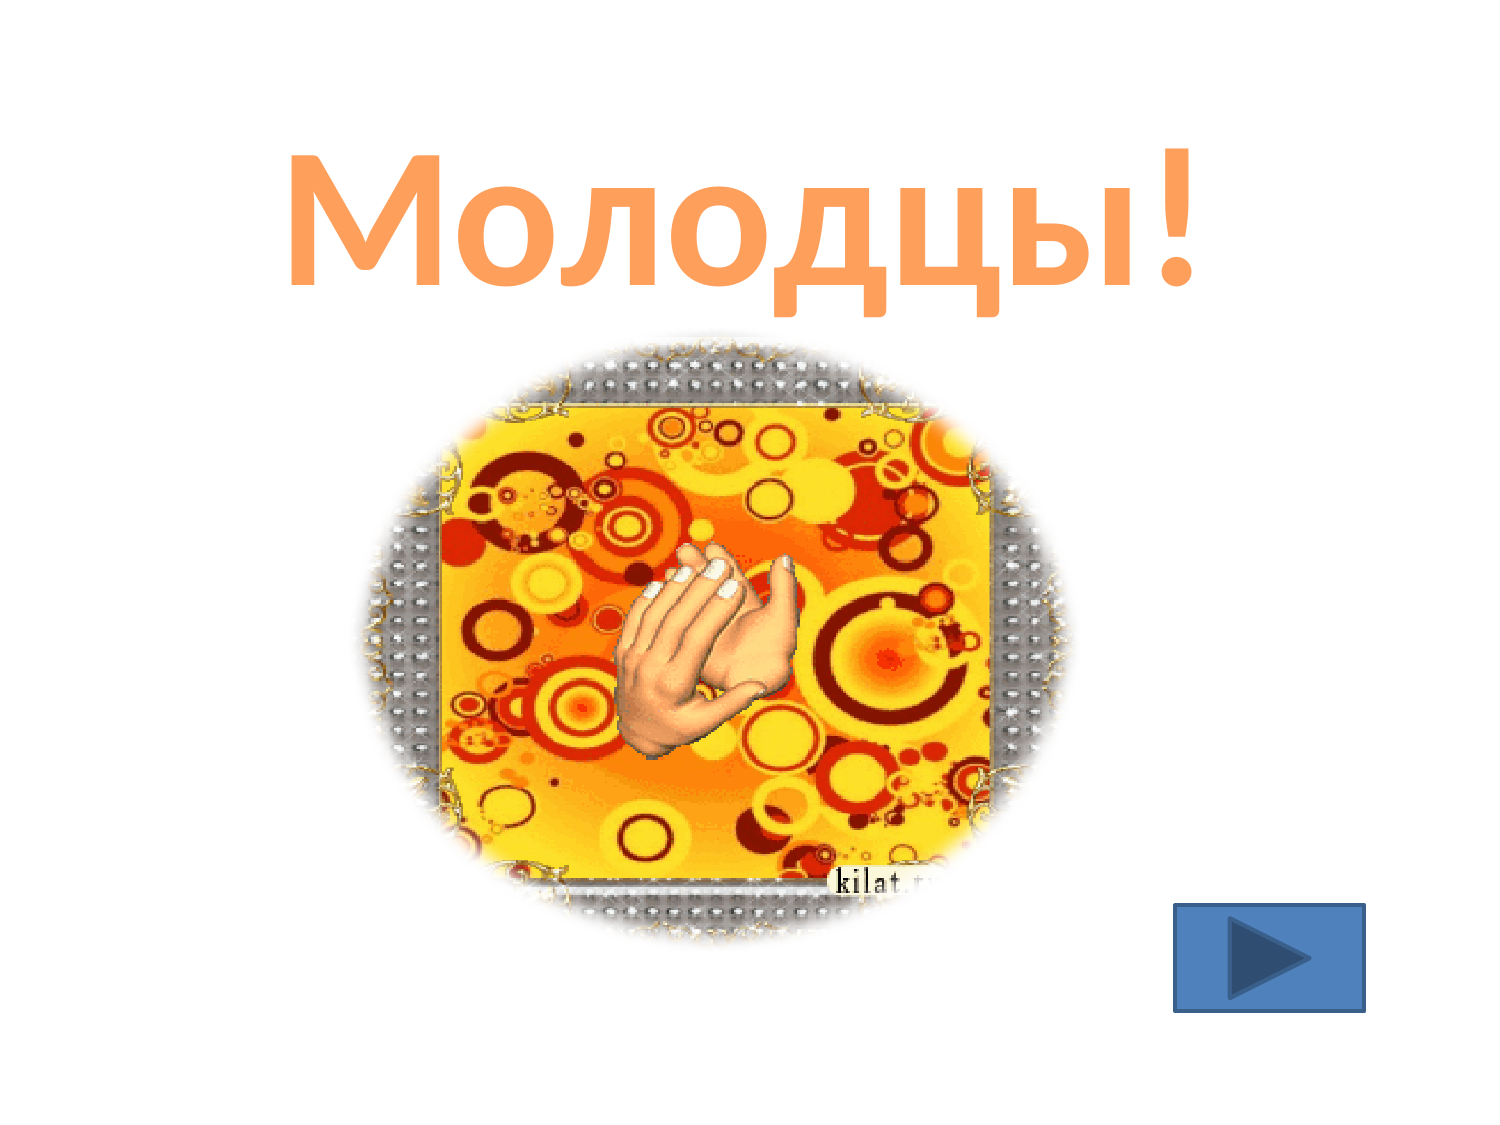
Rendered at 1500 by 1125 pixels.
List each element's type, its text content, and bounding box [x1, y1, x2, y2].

picture [348, 326, 1081, 953]
text_box [1173, 903, 1366, 1013]
text_box Молодцы! [159, 78, 1329, 334]
